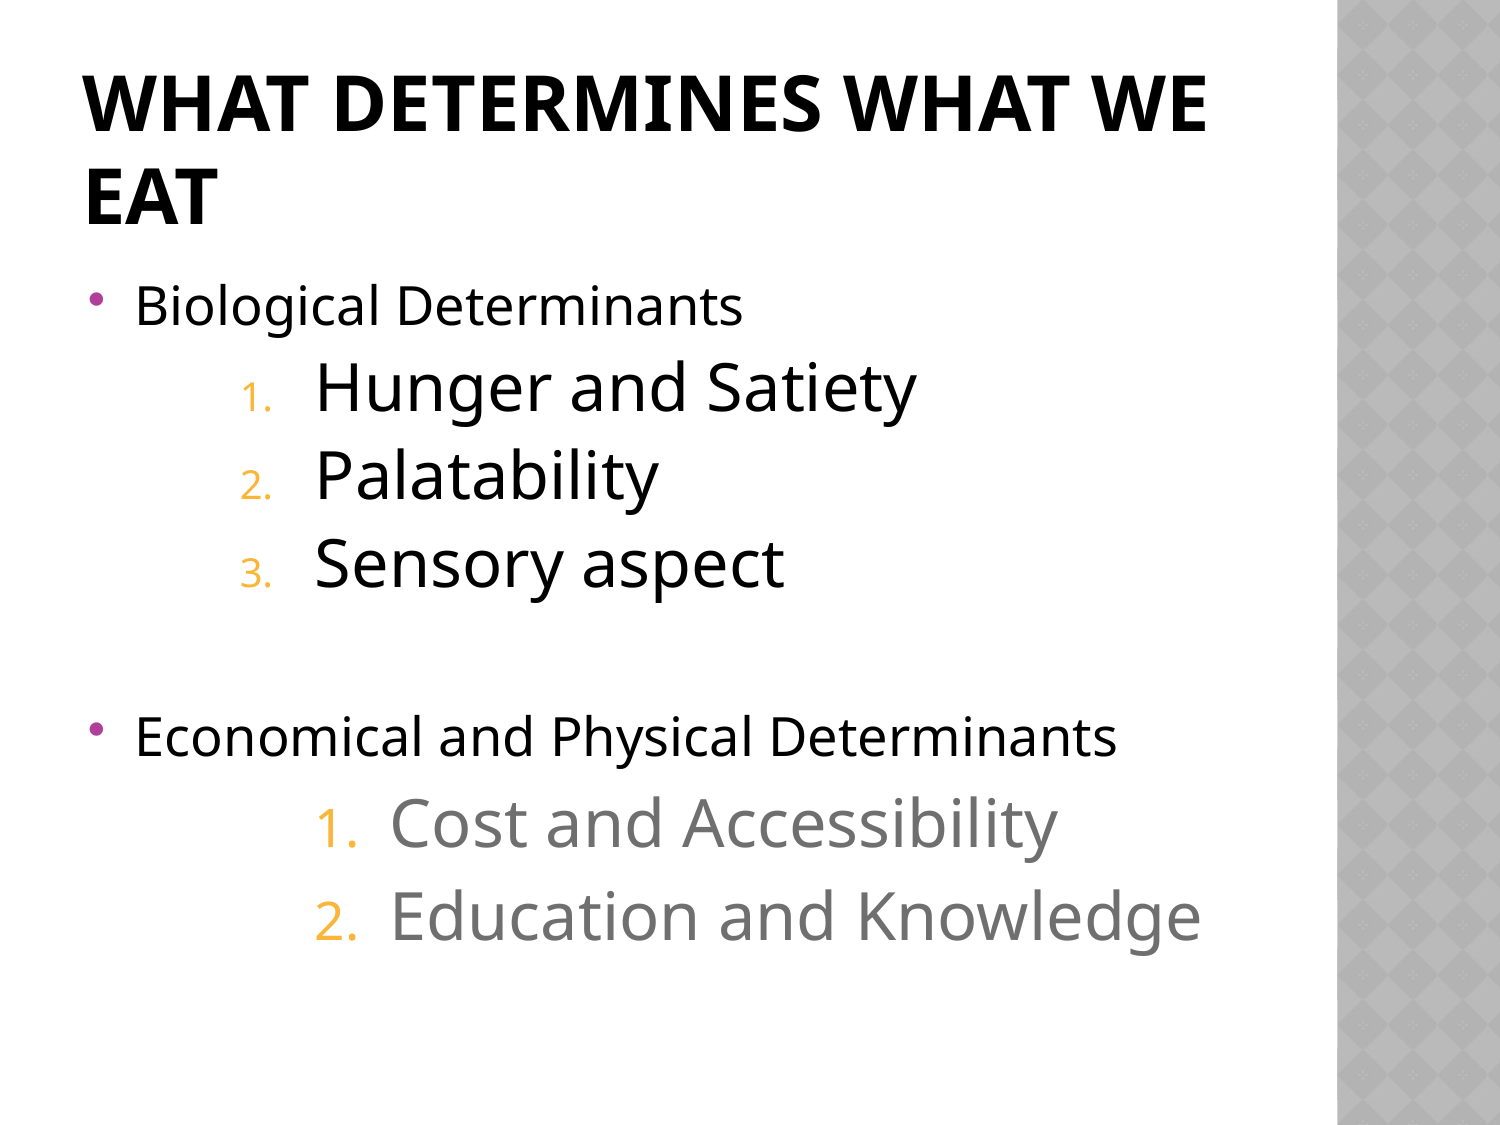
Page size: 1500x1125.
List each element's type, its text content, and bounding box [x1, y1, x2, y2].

list Biological Determinants Hunger and Satiety Palatability Sensory aspect Economical and Physical Determinants Cost and Accessibility Education and Knowledge [75, 264, 1263, 1059]
title What determines what we eat [75, 52, 1263, 240]
